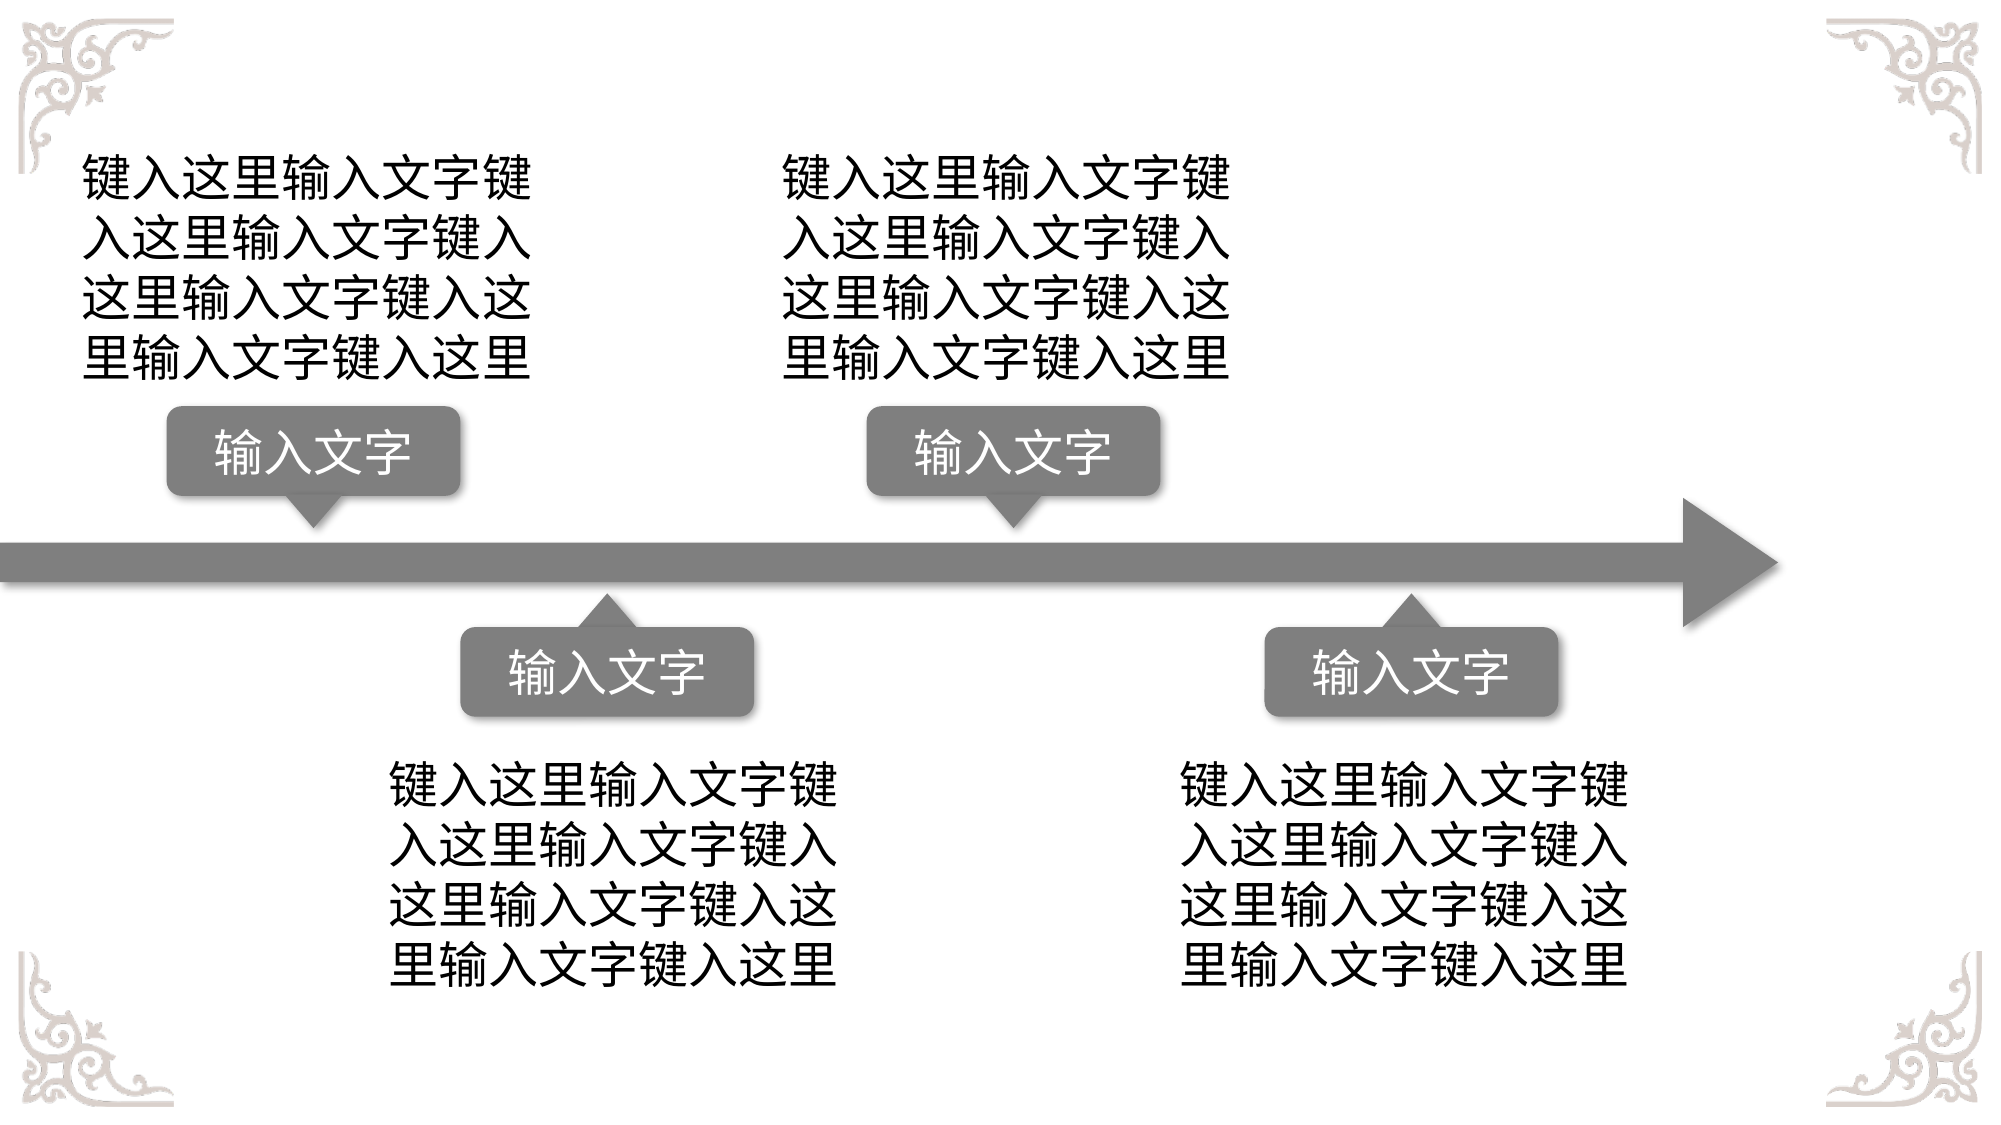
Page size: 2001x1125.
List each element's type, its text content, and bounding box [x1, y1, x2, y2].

text_box [0, 495, 1780, 630]
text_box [166, 406, 461, 529]
text_box 键入这里输入文字键入这里输入文字键入这里输入文字键入这里输入文字键入这里 [67, 138, 560, 394]
picture [1827, 19, 1981, 173]
text_box 键入这里输入文字键入这里输入文字键入这里输入文字键入这里输入文字键入这里 [766, 138, 1260, 394]
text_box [866, 406, 1161, 529]
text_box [460, 593, 755, 717]
picture [1826, 951, 1982, 1107]
text_box 键入这里输入文字键入这里输入文字键入这里输入文字键入这里输入文字键入这里 [1164, 746, 1658, 1001]
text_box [1264, 593, 1559, 717]
picture [19, 19, 173, 173]
text_box 键入这里输入文字键入这里输入文字键入这里输入文字键入这里输入文字键入这里 [373, 746, 867, 1001]
picture [19, 952, 173, 1106]
